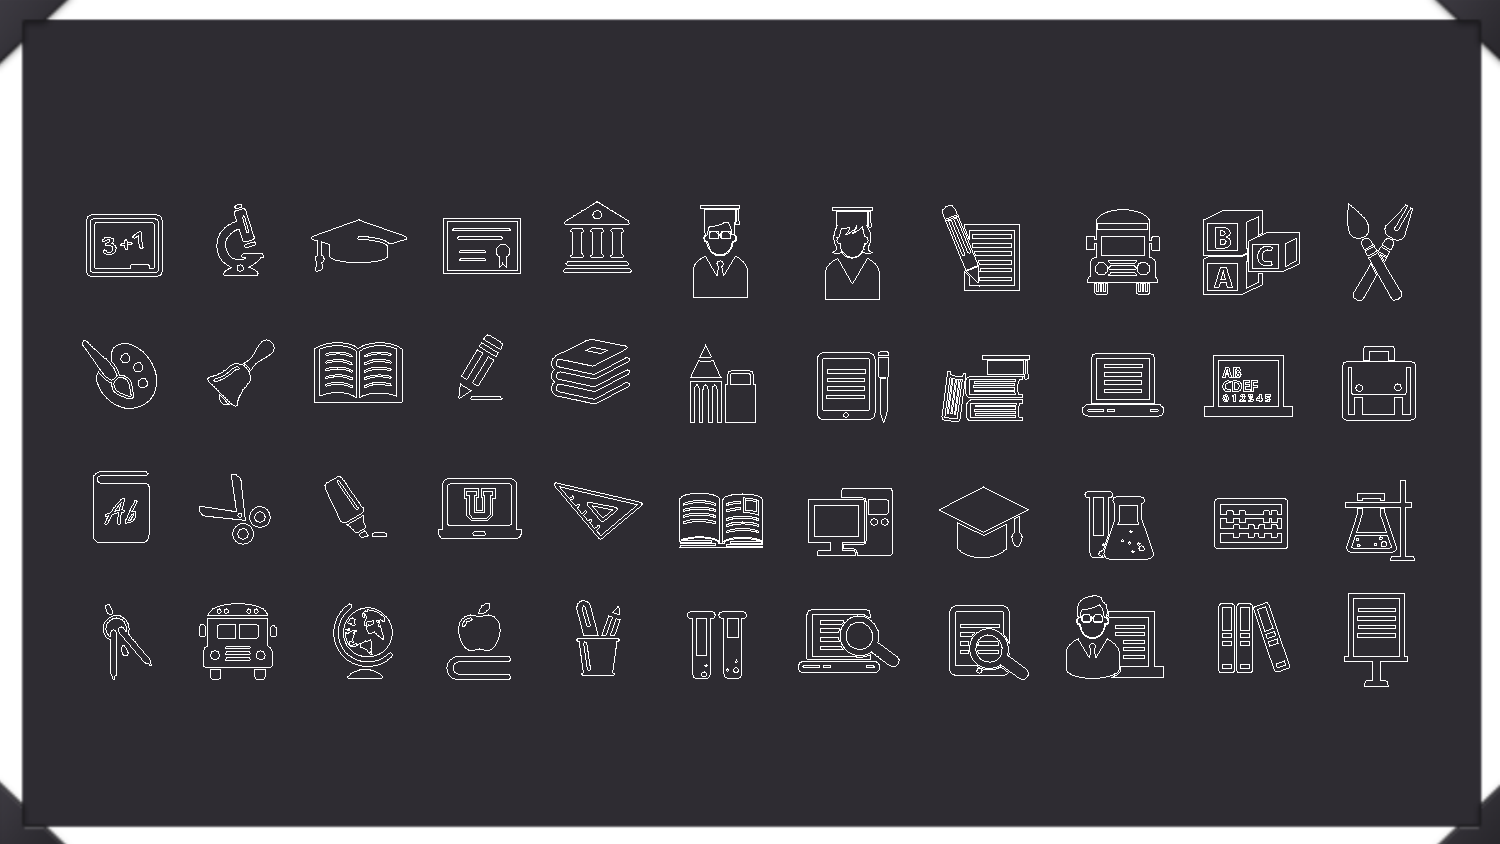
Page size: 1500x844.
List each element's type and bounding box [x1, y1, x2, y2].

text_box [590, 228, 604, 258]
text_box [817, 351, 889, 423]
text_box [207, 603, 268, 616]
text_box [939, 486, 1029, 558]
text_box [438, 478, 522, 539]
text_box [825, 207, 880, 300]
text_box [576, 638, 620, 676]
text_box [1214, 498, 1288, 549]
text_box [458, 383, 472, 399]
text_box [679, 493, 763, 548]
text_box [1084, 491, 1154, 560]
text_box [461, 349, 483, 380]
text_box [1204, 355, 1293, 417]
text_box [82, 340, 157, 409]
text_box [564, 201, 630, 225]
text_box [554, 482, 643, 540]
text_box [210, 669, 221, 680]
text_box [199, 624, 206, 637]
text_box [458, 614, 501, 651]
text_box [93, 471, 150, 543]
text_box [324, 476, 369, 538]
text_box [347, 669, 383, 679]
text_box [690, 344, 756, 423]
text_box [443, 218, 521, 274]
text_box [601, 615, 613, 636]
text_box [1345, 480, 1415, 561]
text_box [612, 606, 620, 615]
text_box [314, 342, 403, 403]
text_box [446, 656, 511, 680]
text_box [232, 523, 254, 545]
text_box [1203, 210, 1300, 295]
text_box [941, 204, 1020, 291]
text_box [270, 625, 277, 637]
text_box [483, 334, 503, 350]
text_box [563, 268, 632, 273]
text_box [254, 669, 266, 680]
text_box [470, 396, 503, 400]
text_box [1342, 346, 1416, 420]
text_box [311, 219, 407, 272]
text_box [479, 342, 499, 357]
text_box [610, 618, 621, 636]
text_box [478, 603, 490, 614]
text_box [565, 261, 629, 266]
text_box [941, 355, 1030, 423]
text_box [103, 604, 152, 680]
text_box [1086, 209, 1160, 295]
text_box [333, 603, 393, 667]
text_box [693, 205, 748, 298]
text_box [472, 356, 494, 386]
text_box [372, 532, 387, 537]
text_box [687, 590, 1408, 687]
text_box [610, 228, 624, 258]
picture [0, 0, 1500, 844]
text_box [576, 600, 599, 636]
text_box [203, 618, 273, 668]
text_box [808, 488, 893, 556]
text_box [207, 339, 275, 407]
text_box [551, 339, 630, 404]
text_box [1345, 203, 1413, 302]
text_box [1082, 353, 1164, 417]
text_box [570, 228, 584, 258]
text_box [199, 474, 246, 521]
text_box [249, 506, 271, 528]
text_box [86, 214, 163, 277]
text_box [216, 204, 264, 276]
